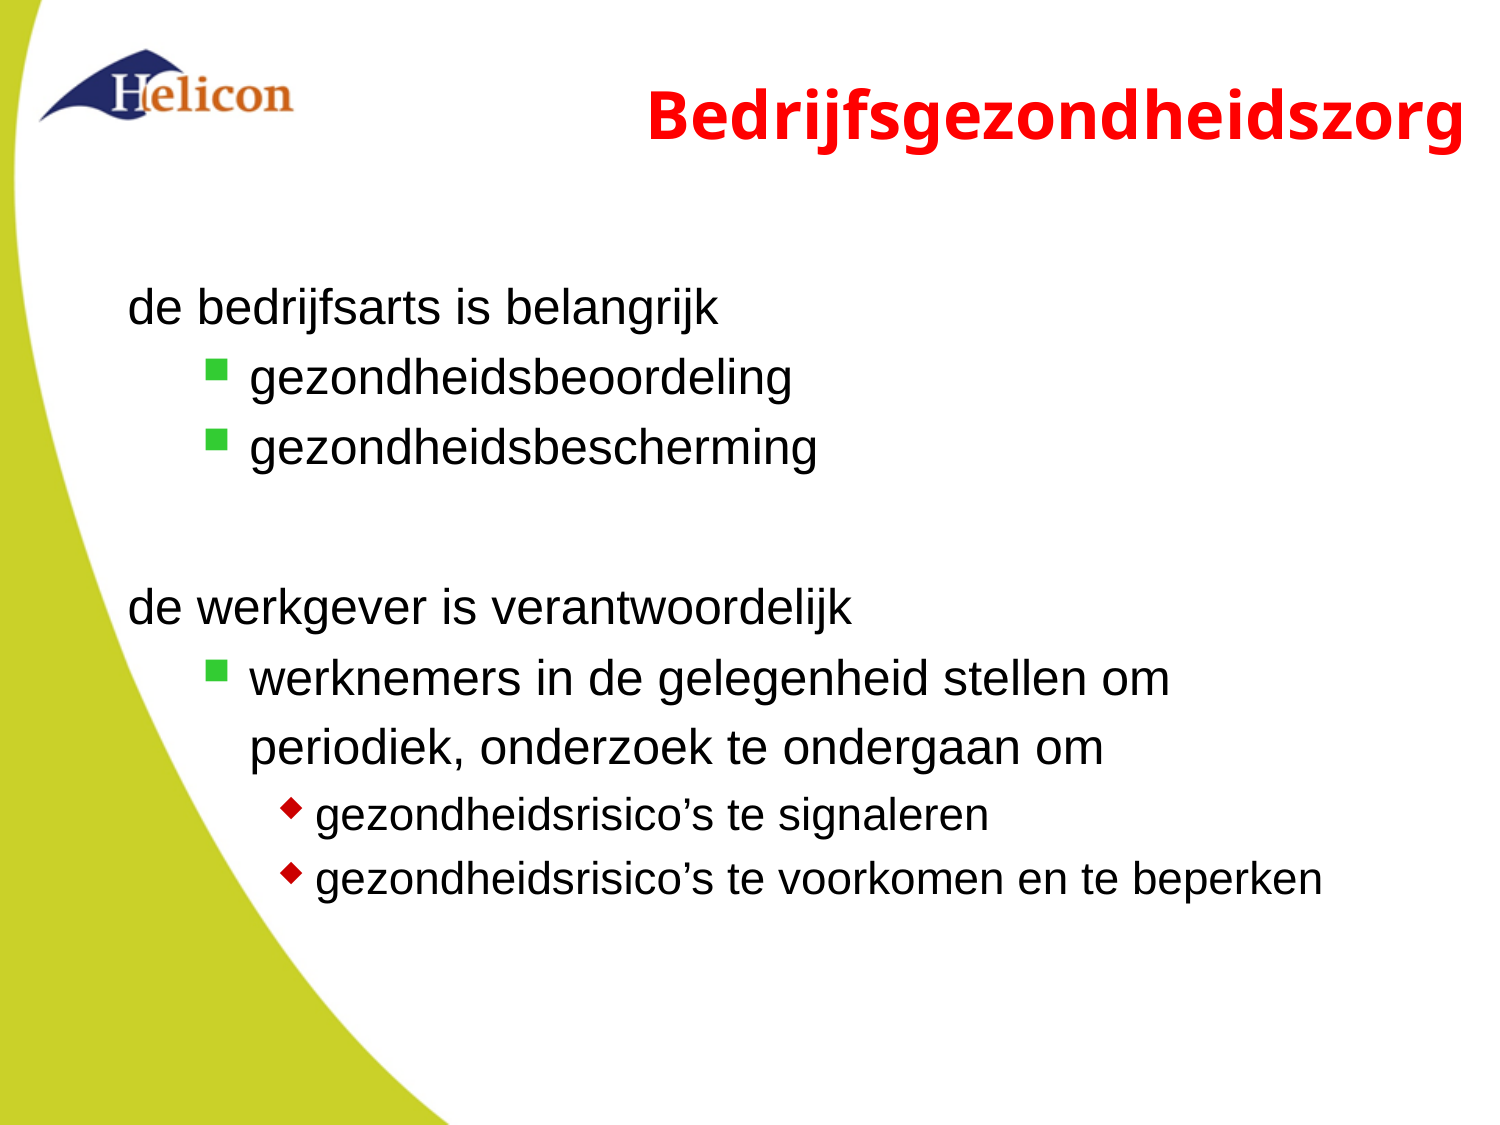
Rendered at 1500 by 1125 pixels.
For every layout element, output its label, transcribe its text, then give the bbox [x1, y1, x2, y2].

picture [0, 0, 1500, 1125]
list de bedrijfsarts is belangrijk gezondheidsbeoordeling gezondheidsbescherming de werkgever is verantwoordelijk werknemers in de gelegenheid stellen om periodiek, onderzoek te ondergaan om gezondheidsrisico’s te signaleren gezondheidsrisico’s te voorkomen en te beperken [112, 267, 1388, 943]
title Bedrijfsgezondheidszorg [207, 19, 1483, 207]
